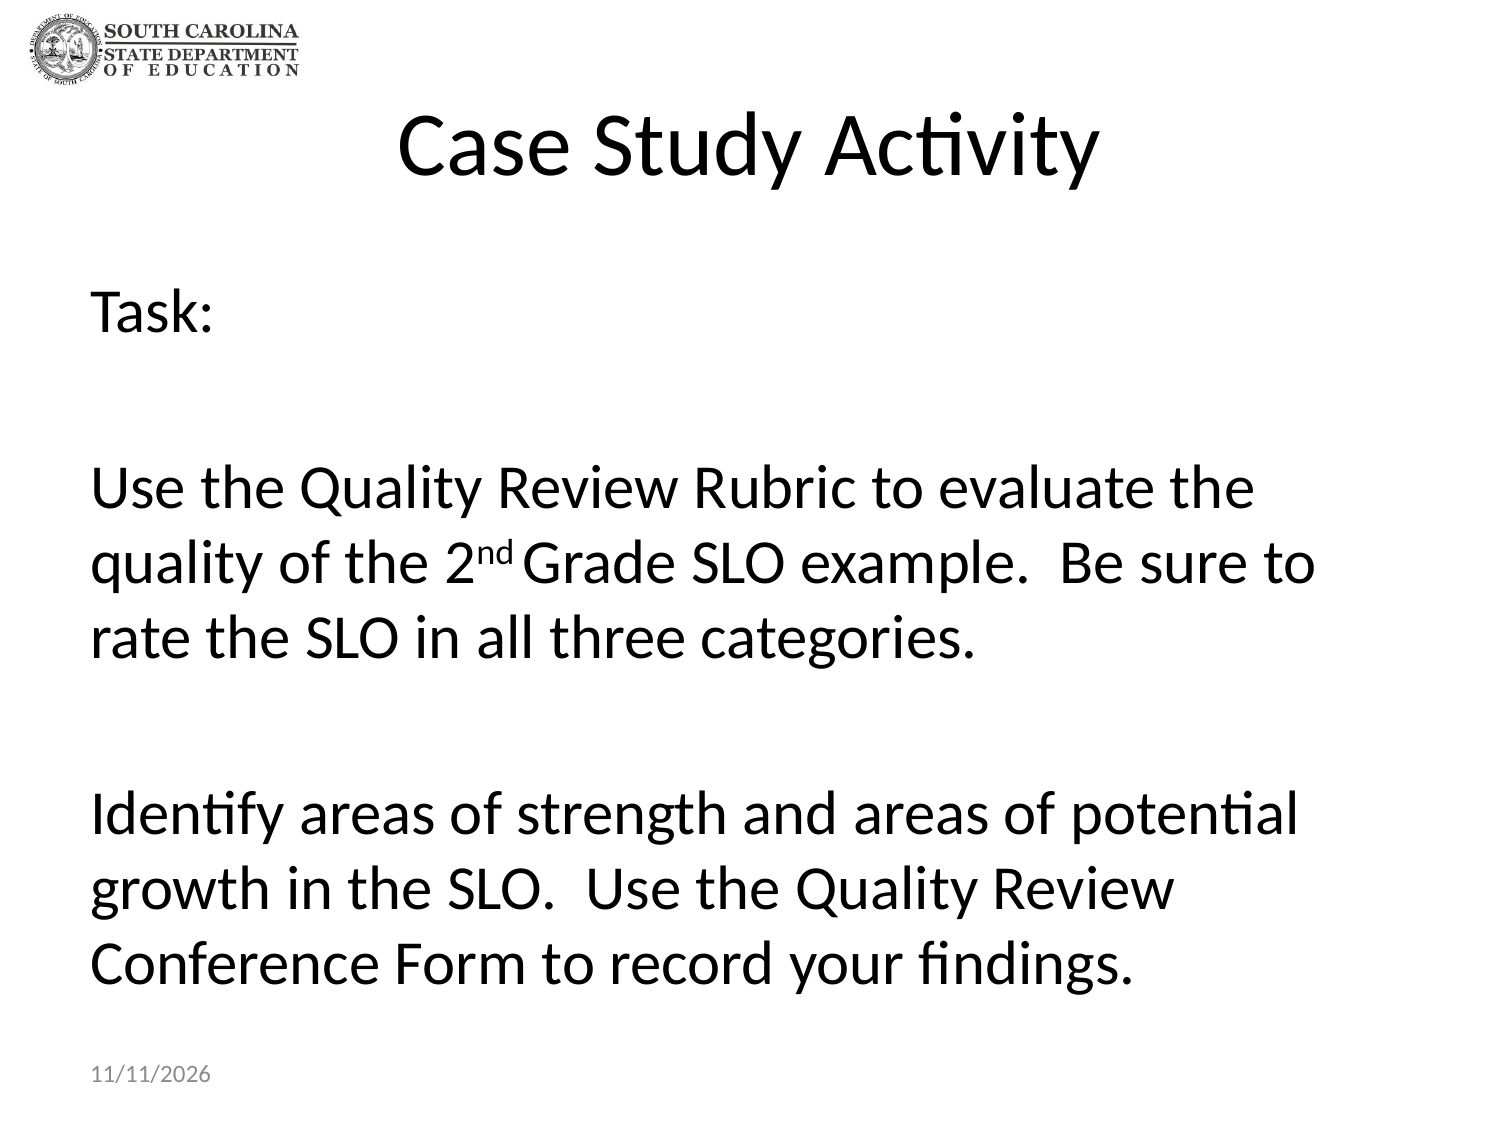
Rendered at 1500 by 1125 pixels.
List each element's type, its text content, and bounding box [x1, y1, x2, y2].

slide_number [75, 1042, 425, 1103]
list Task: Use the Quality Review Rubric to evaluate the quality of the 2nd Grade SLO example. Be sure to rate the SLO in all three categories. Identify areas of strength and areas of potential growth in the SLO. Use the Quality Review Conference Form to record your findings. [75, 262, 1425, 1005]
title Case Study Activity [75, 45, 1425, 233]
picture [24, 12, 313, 90]
